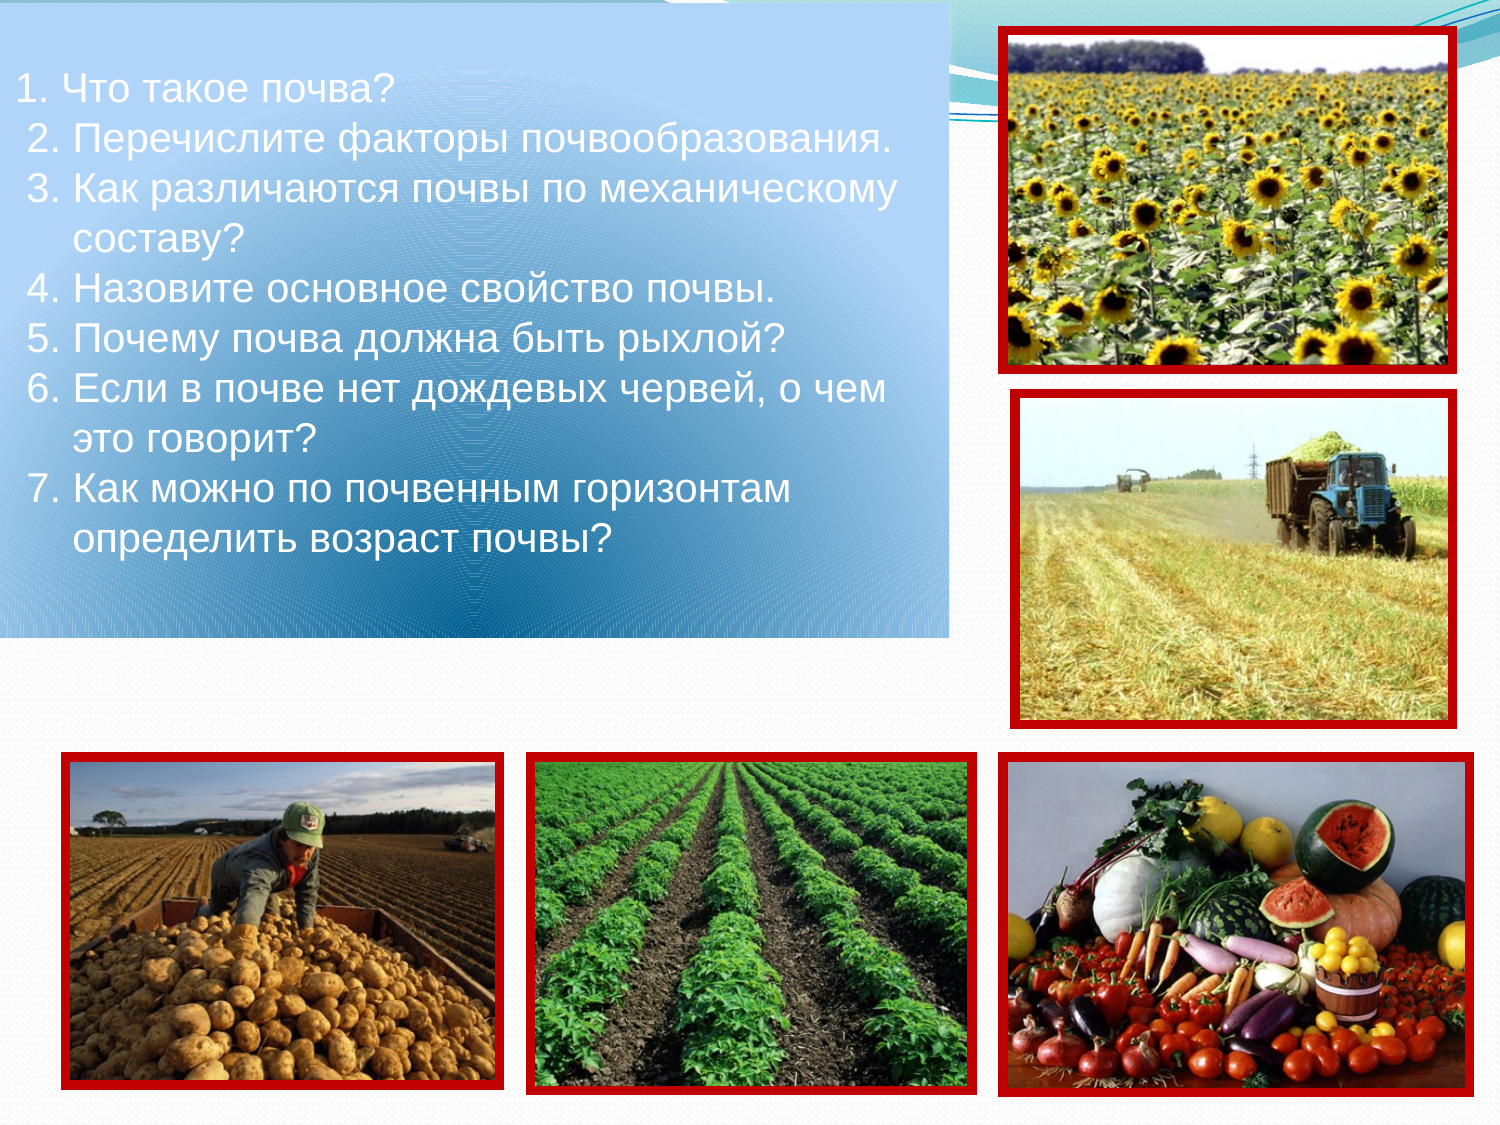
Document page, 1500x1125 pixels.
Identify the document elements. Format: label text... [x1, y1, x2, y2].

text_box 1. Что такое почва? 2. Перечислите факторы почвообразования. 3. Как различаются почвы по механическому составу? 4. Назовите основное свойство почвы. 5. Почему почва должна быть рыхлой? 6. Если в почве нет дождевых червей, о чем это говорит? 7. Как можно по почвенным горизонтам определить возраст почвы? [0, 3, 950, 638]
picture [1019, 398, 1449, 720]
picture [1007, 34, 1449, 366]
picture [534, 761, 968, 1087]
picture [70, 761, 495, 1081]
picture [1007, 761, 1466, 1088]
